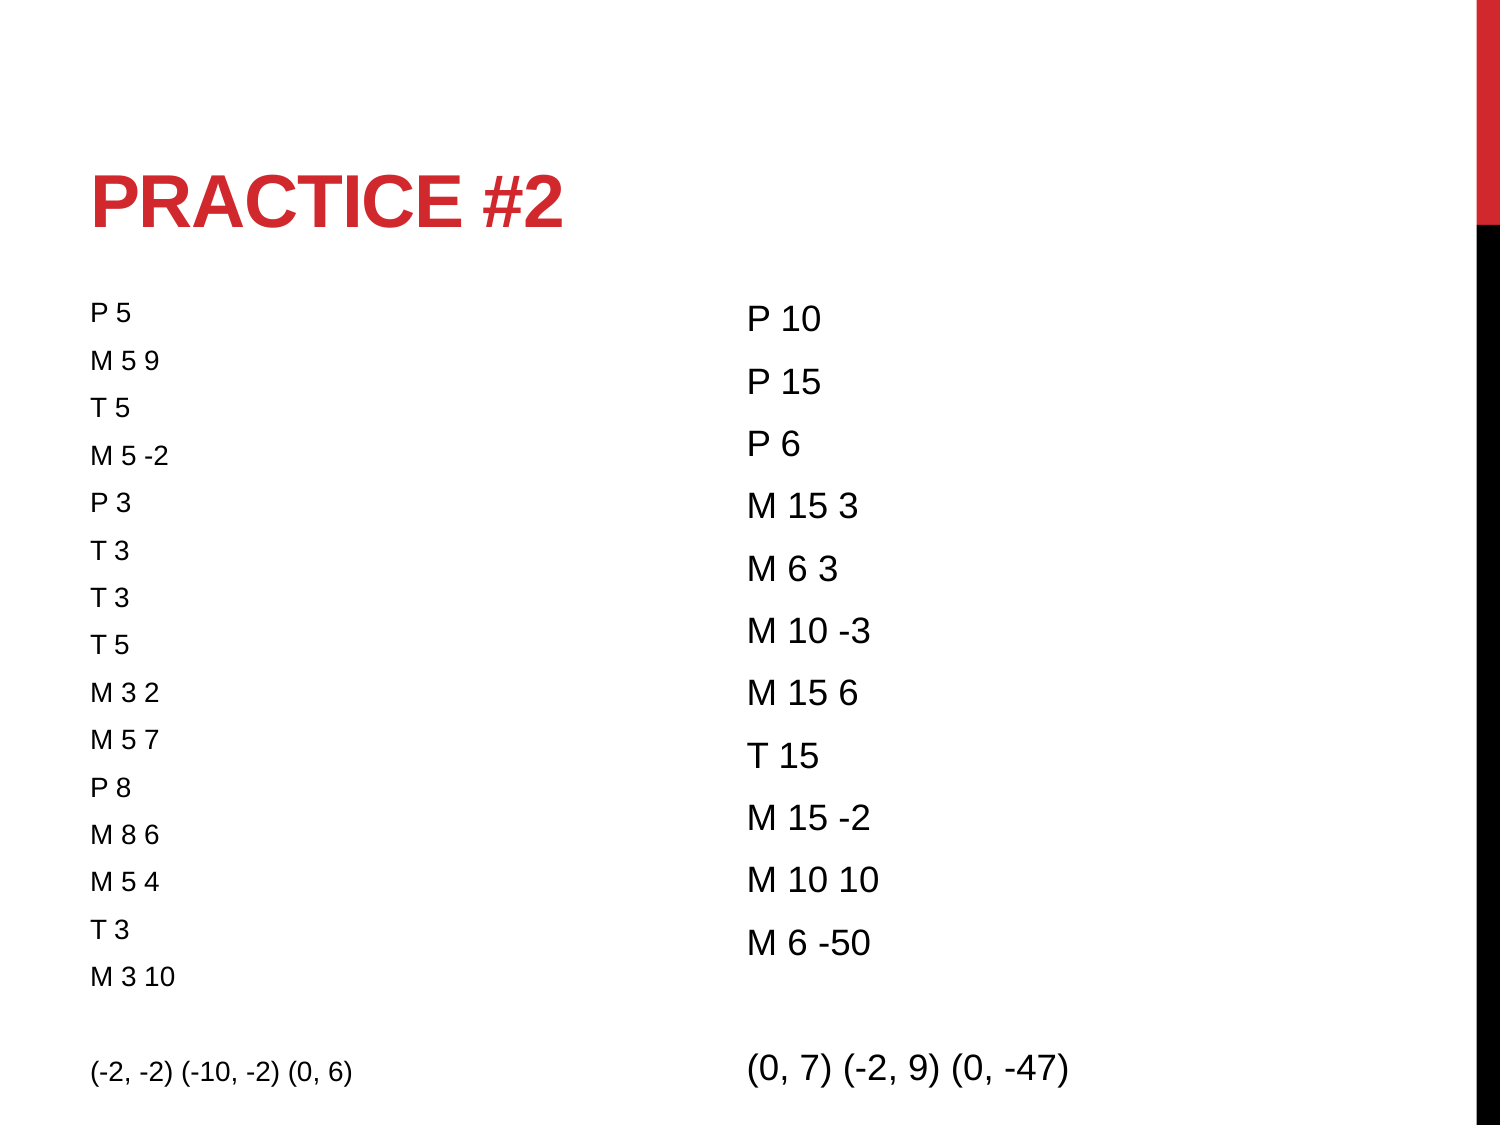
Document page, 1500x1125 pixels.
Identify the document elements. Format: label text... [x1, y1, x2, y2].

title Practice #2 [75, 25, 1025, 250]
list P 5 M 5 9 T 5 M 5 -2 P 3 T 3 T 3 T 5 M 3 2 M 5 7 P 8 M 8 6 M 5 4 T 3 M 3 10 (-2, -2) (-10, -2) (0, 6) [75, 287, 707, 1102]
text_box P 10 P 15 P 6 M 15 3 M 6 3 M 10 -3 M 15 6 T 15 M 15 -2 M 10 10 M 6 -50 (0, 7) (-2, 9) (0, -47) [731, 287, 1364, 1102]
